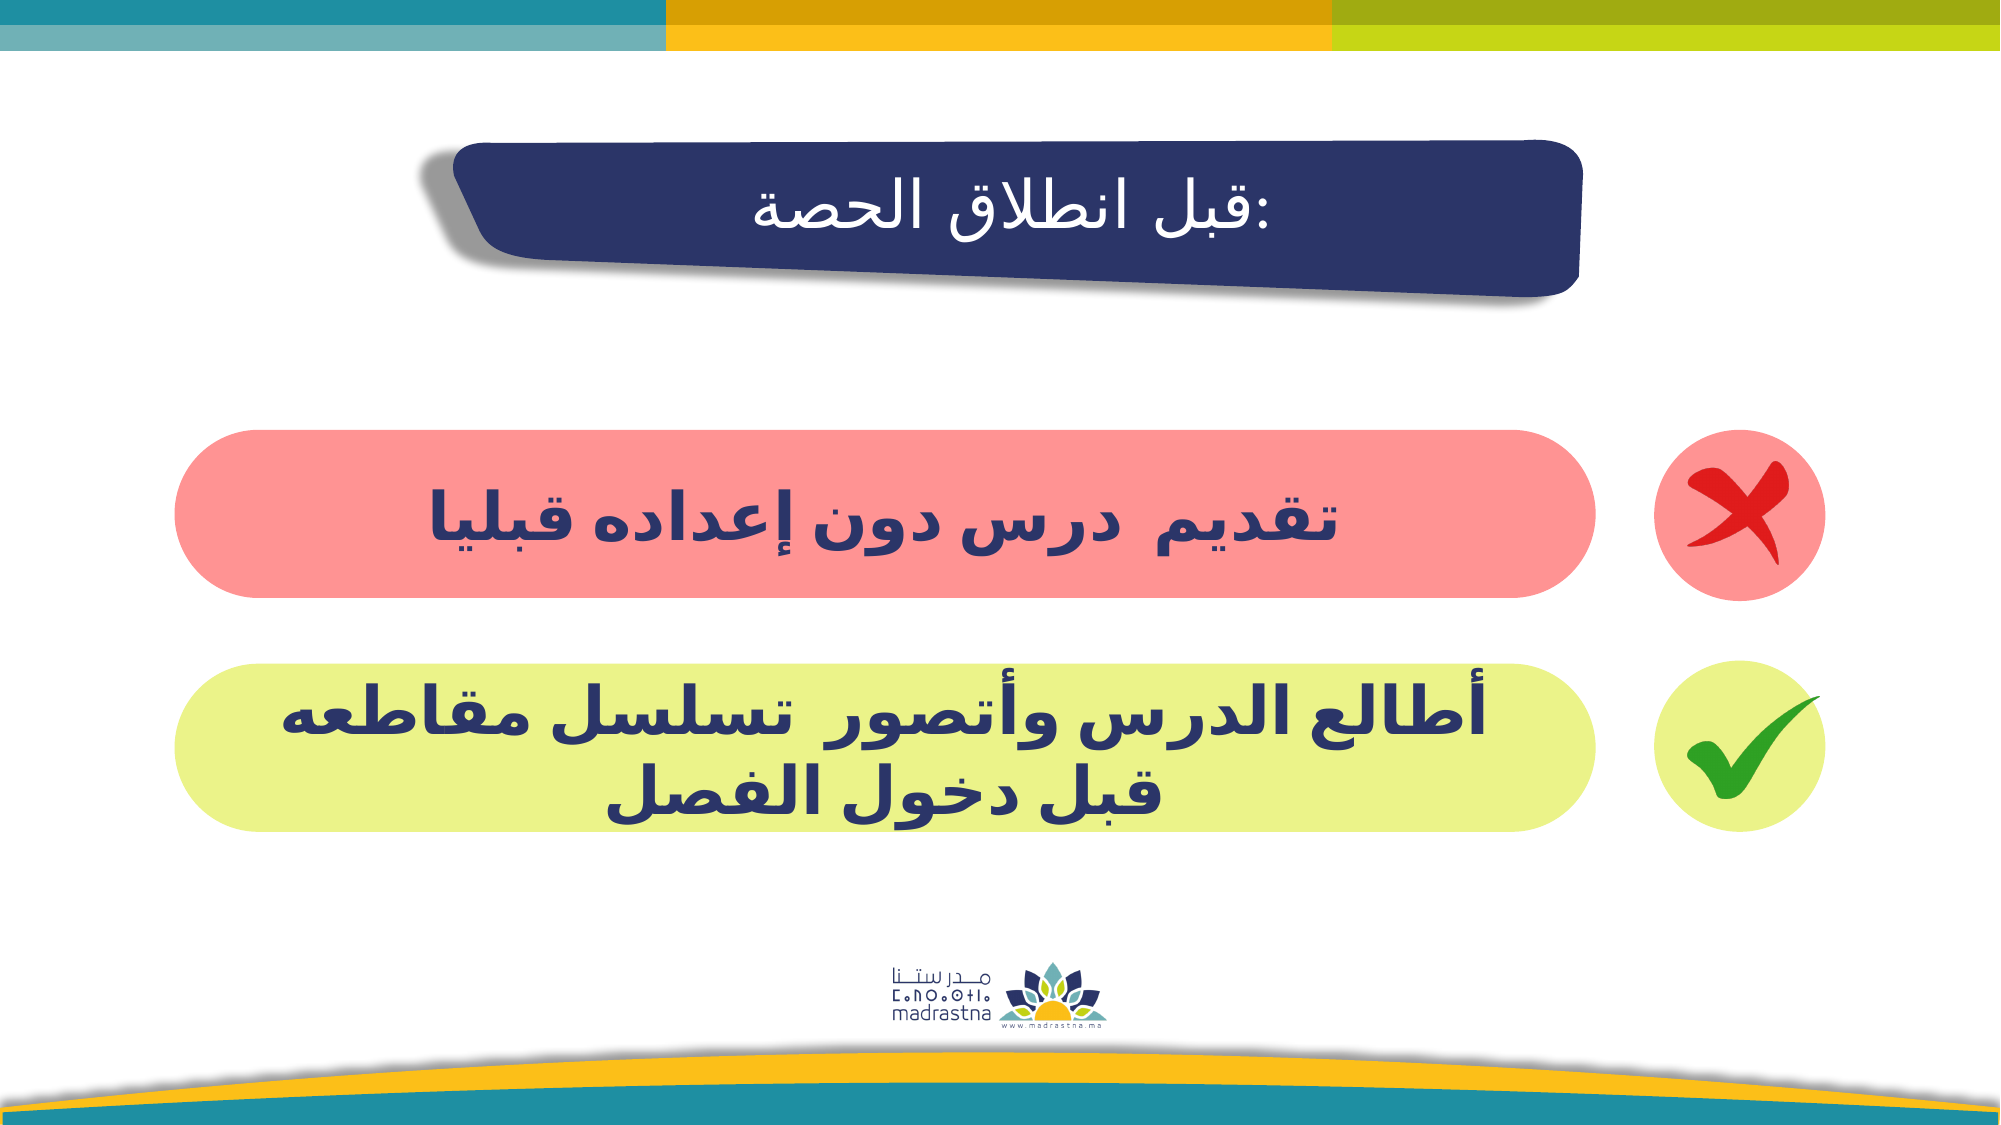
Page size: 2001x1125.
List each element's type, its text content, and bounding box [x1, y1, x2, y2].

text_box تقديم درس دون إعداده قبليا [173, 428, 1597, 600]
text_box [1820, 713, 1827, 779]
picture [1687, 461, 1789, 565]
picture [1687, 696, 1820, 799]
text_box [0, 0, 2000, 52]
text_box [0, 1052, 2000, 1125]
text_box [447, 100, 1591, 296]
text_box [1653, 659, 1811, 833]
text_box [1653, 428, 1827, 603]
picture [893, 962, 1107, 1028]
text_box أطالع الدرس وأتصور تسلسل مقاطعه قبل دخول الفصل [173, 662, 1597, 833]
